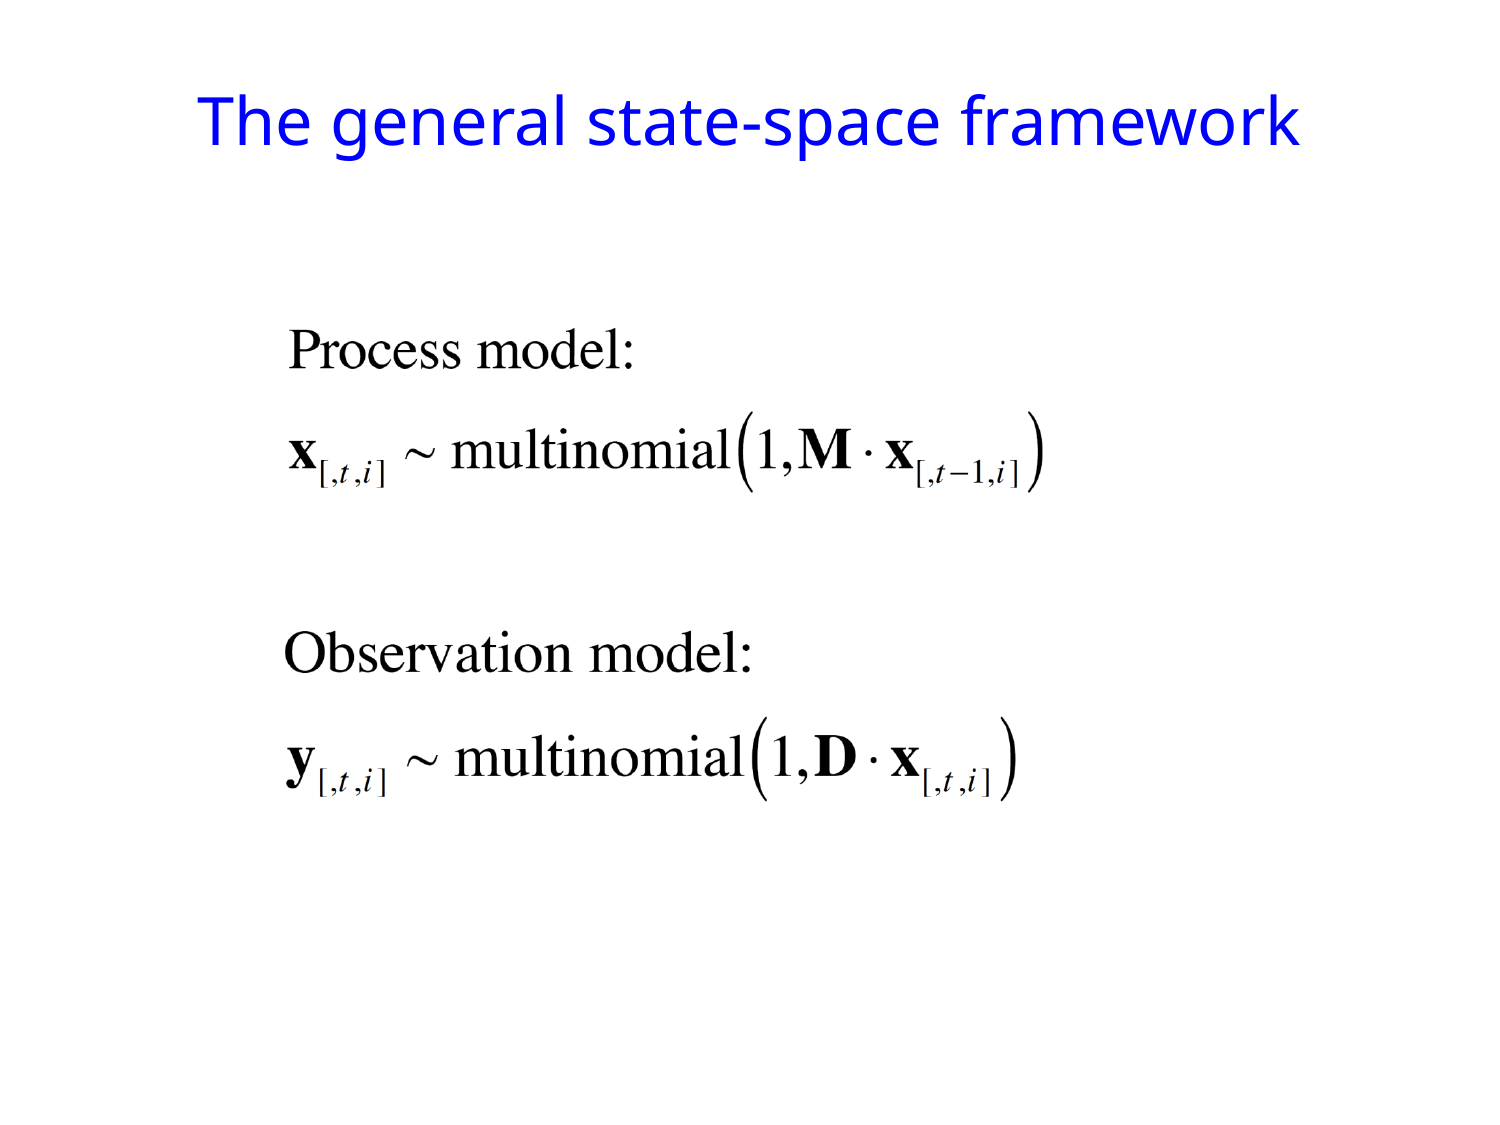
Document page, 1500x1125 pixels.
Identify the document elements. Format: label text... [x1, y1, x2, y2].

title The general state-space framework [75, 24, 1425, 213]
picture [124, 274, 1254, 951]
